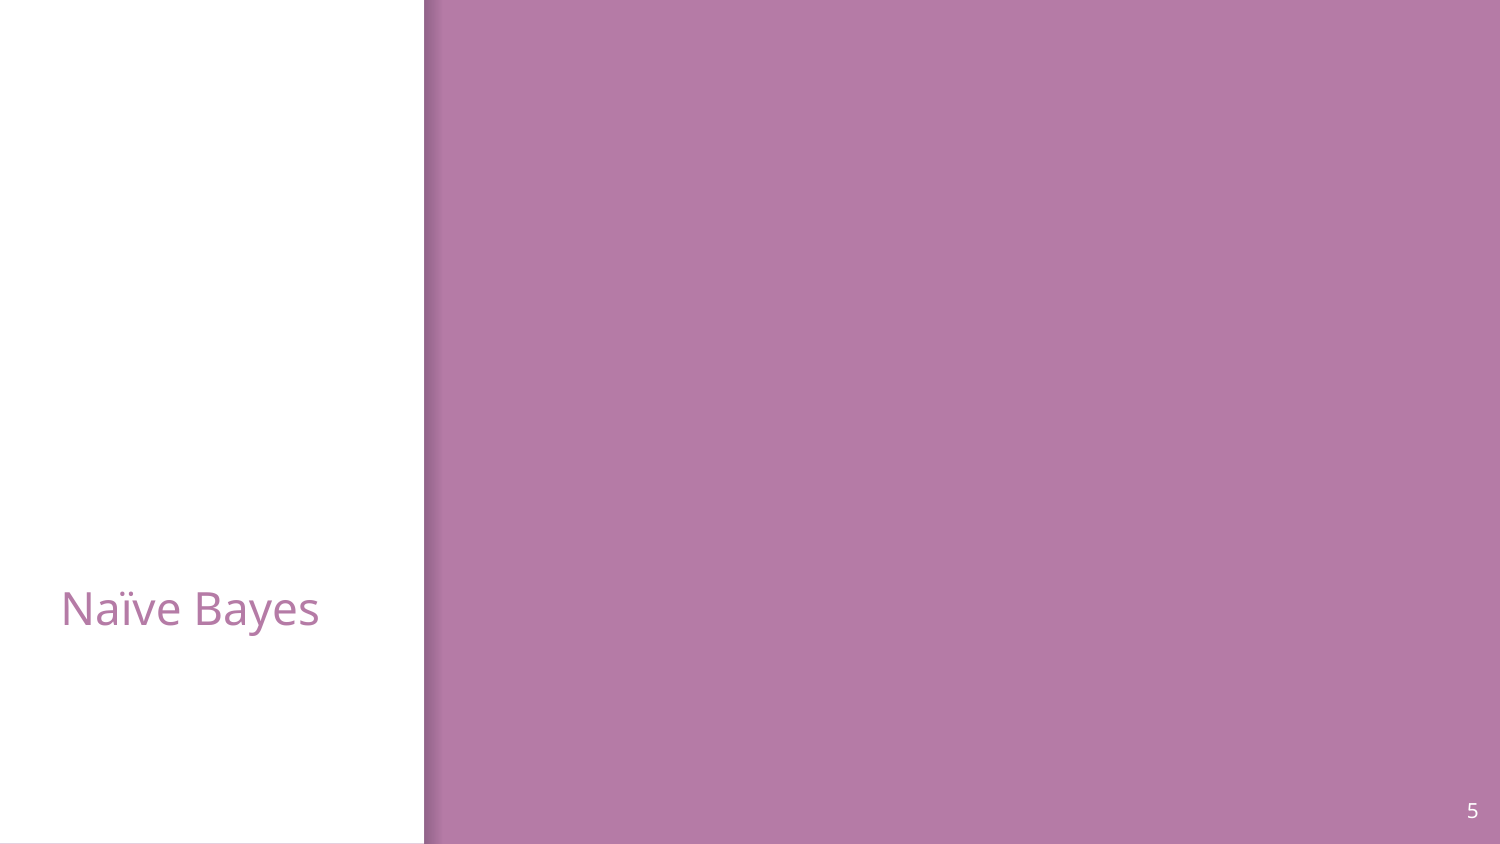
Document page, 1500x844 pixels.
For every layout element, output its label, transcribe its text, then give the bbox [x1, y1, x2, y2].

title Naïve Bayes [45, 46, 378, 650]
slide_number 5 [1403, 779, 1494, 844]
